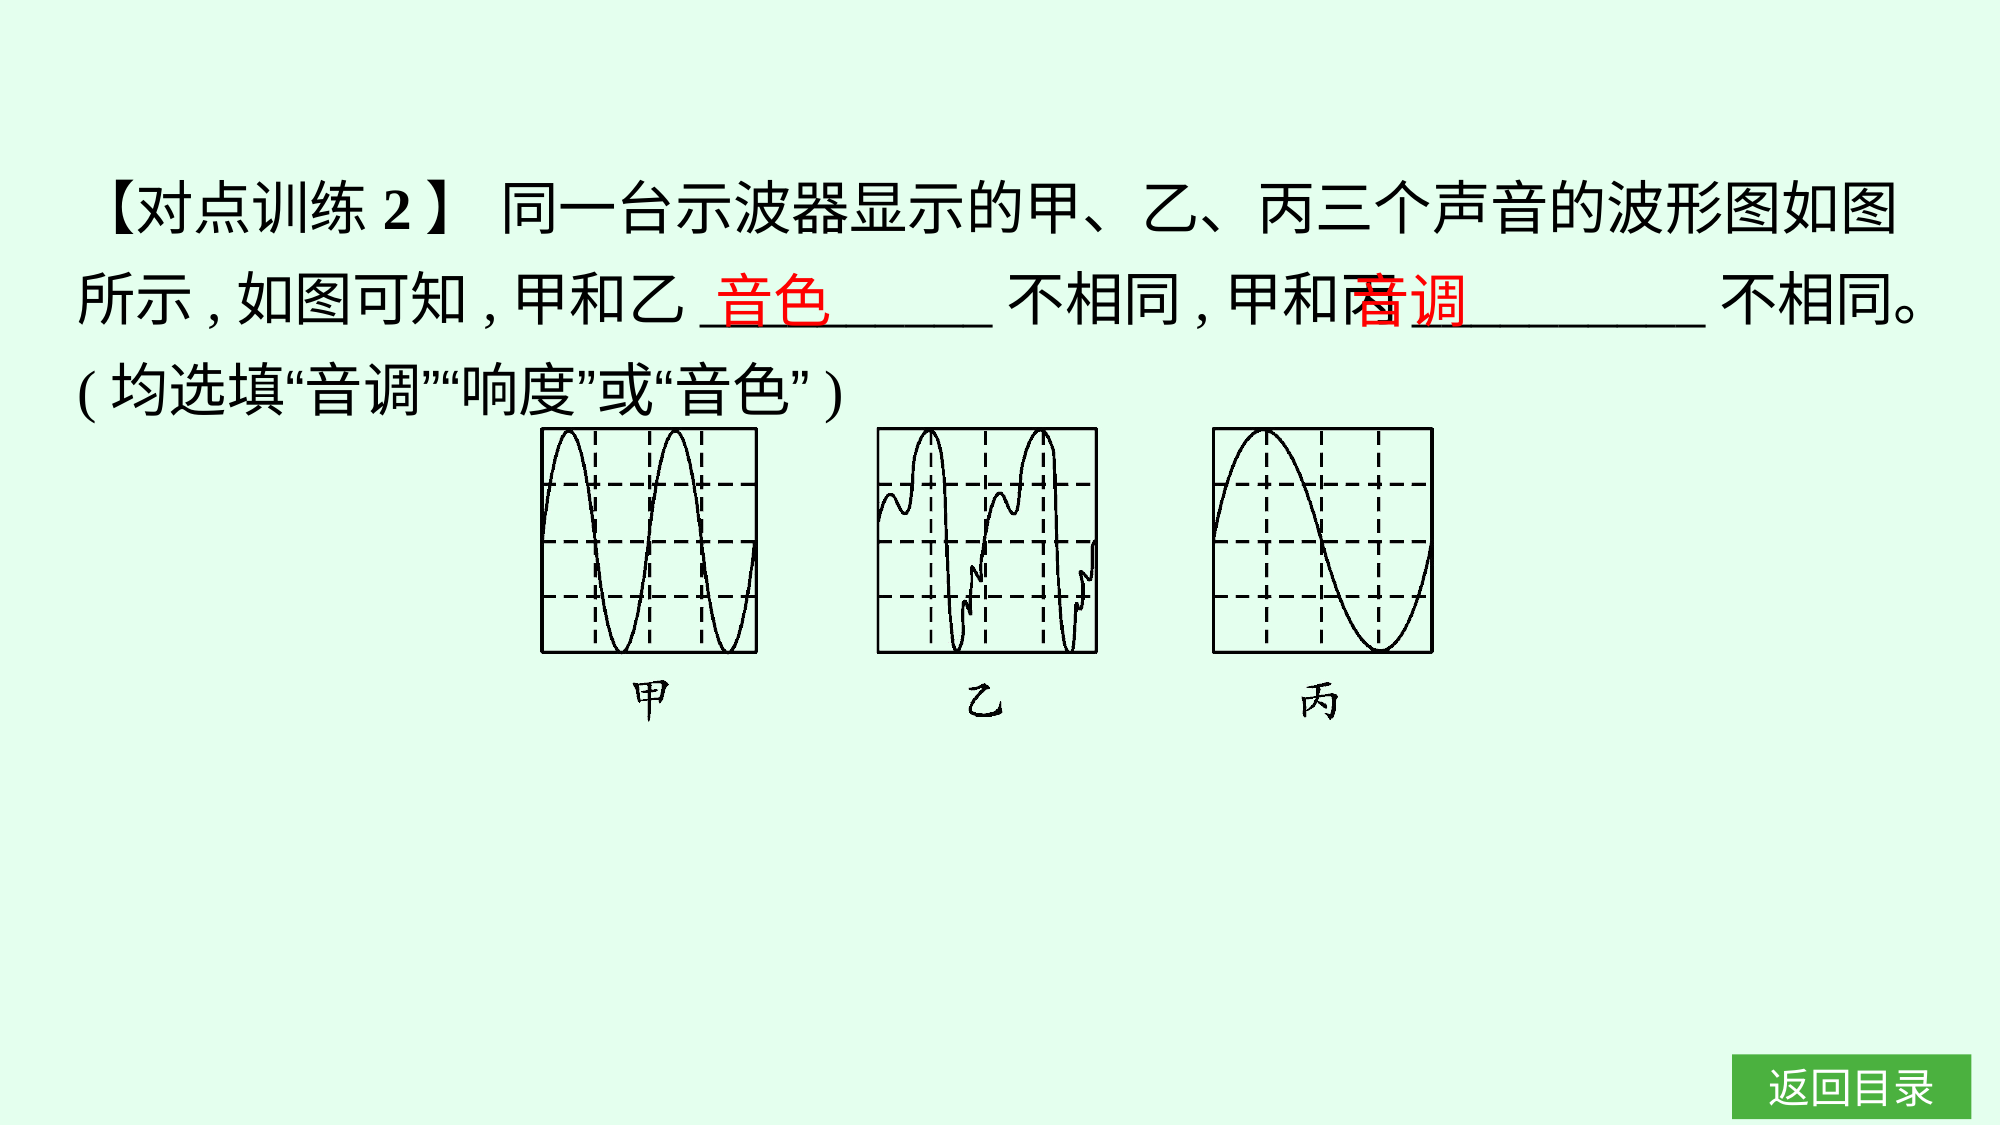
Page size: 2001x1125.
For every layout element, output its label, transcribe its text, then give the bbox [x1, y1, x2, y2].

text_box 【对点训练2】 同一台示波器显示的甲、乙、丙三个声音的波形图如图所示,如图可知,甲和乙__________不相同,甲和丙__________不相同。(均选填“音调”“响度”或“音色”) [62, 142, 1938, 430]
text_box 音色 [700, 235, 860, 342]
picture [536, 426, 1437, 723]
text_box 音调 [1336, 235, 1496, 342]
